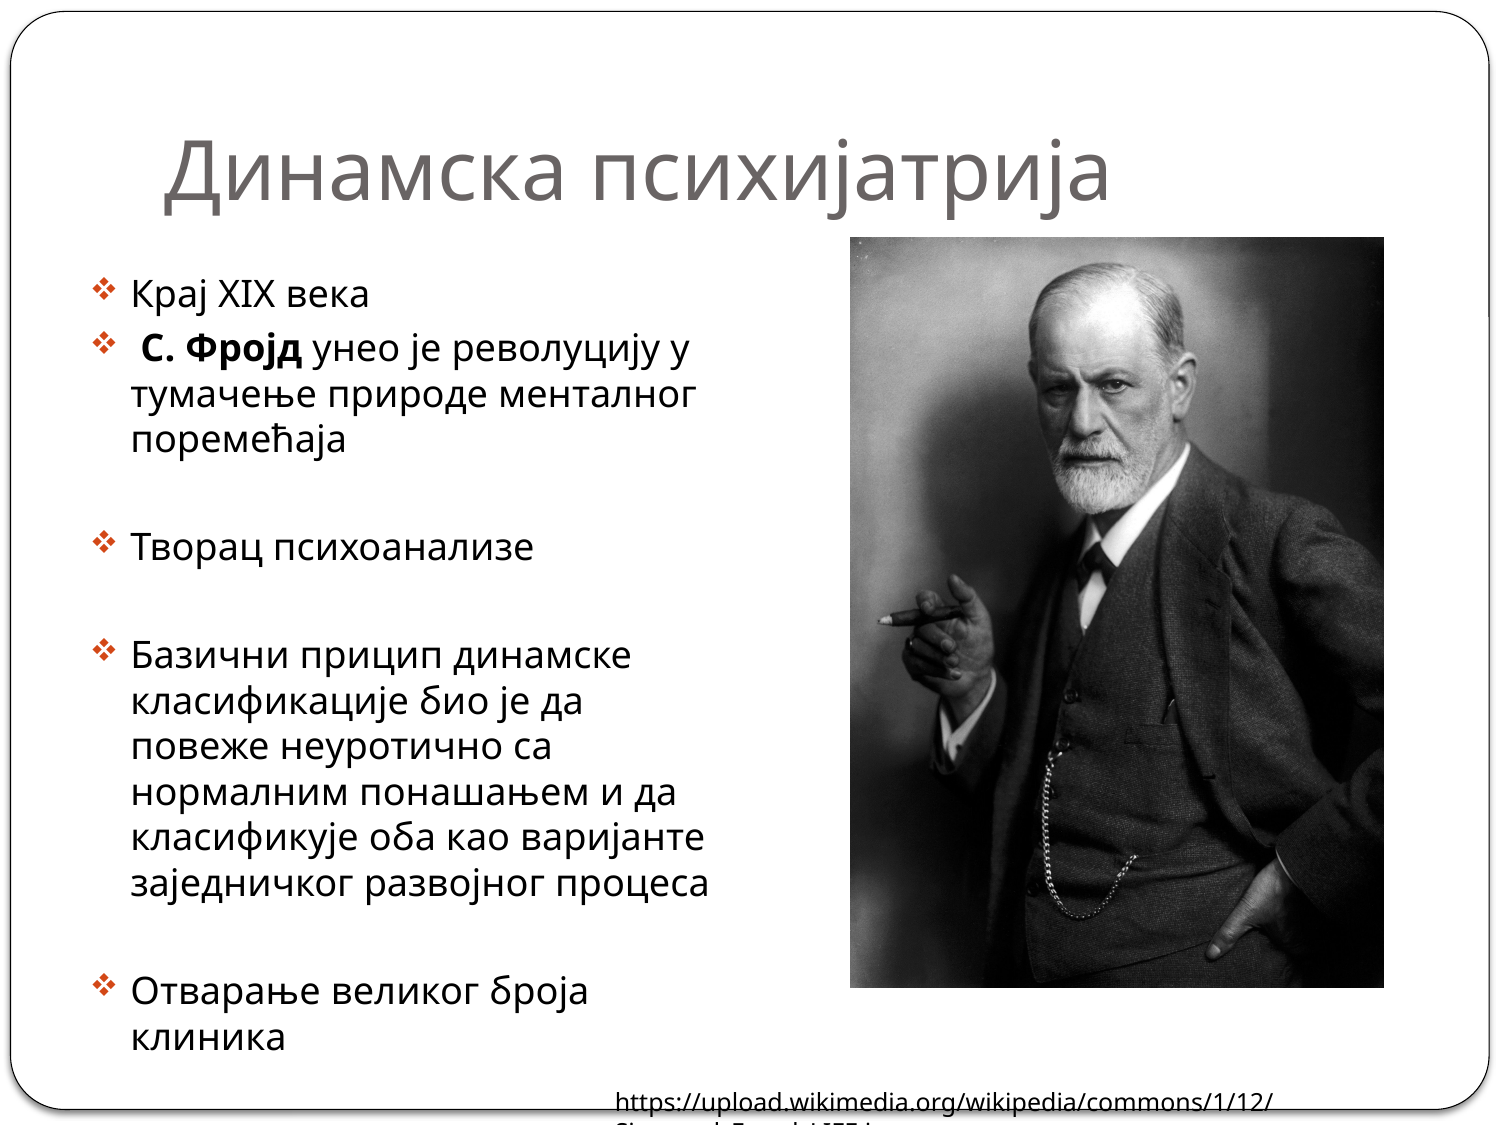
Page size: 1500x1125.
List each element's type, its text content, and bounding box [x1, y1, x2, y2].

title Динамска психијатрија [150, 45, 1425, 233]
text_box https://upload.wikimedia.org/wikipedia/commons/1/12/Sigmund_Freud_LIFE.jpg [599, 1079, 1500, 1125]
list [850, 237, 1384, 988]
list Крај XIX века С. Фројд унео је револуцију у тумачење природе менталног поремећаја Творац психоанализе Базични прицип динамске класификације био је да повеже неуротично са нормалним понашањем и да класификује оба као варијанте заједничког развојног процеса Отварање великог броја клиника [75, 262, 738, 1088]
